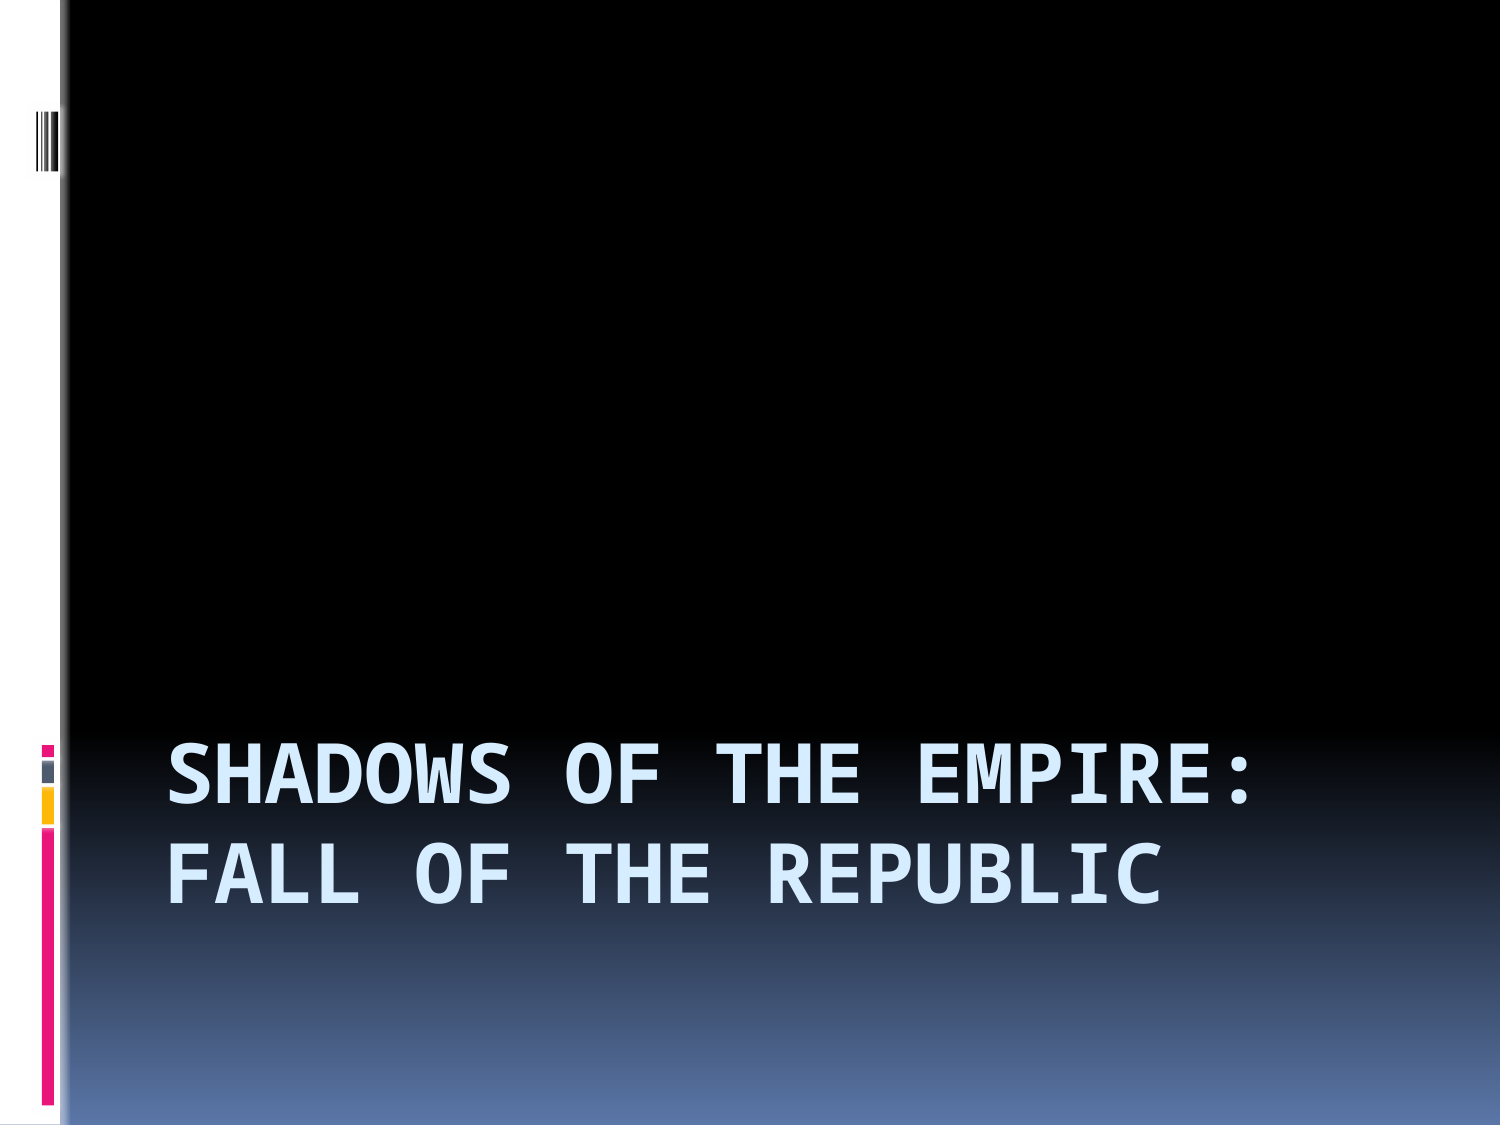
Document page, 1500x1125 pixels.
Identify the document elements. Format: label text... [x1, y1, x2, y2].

title Shadows of the Empire: Fall of the Republic [150, 712, 1425, 1037]
